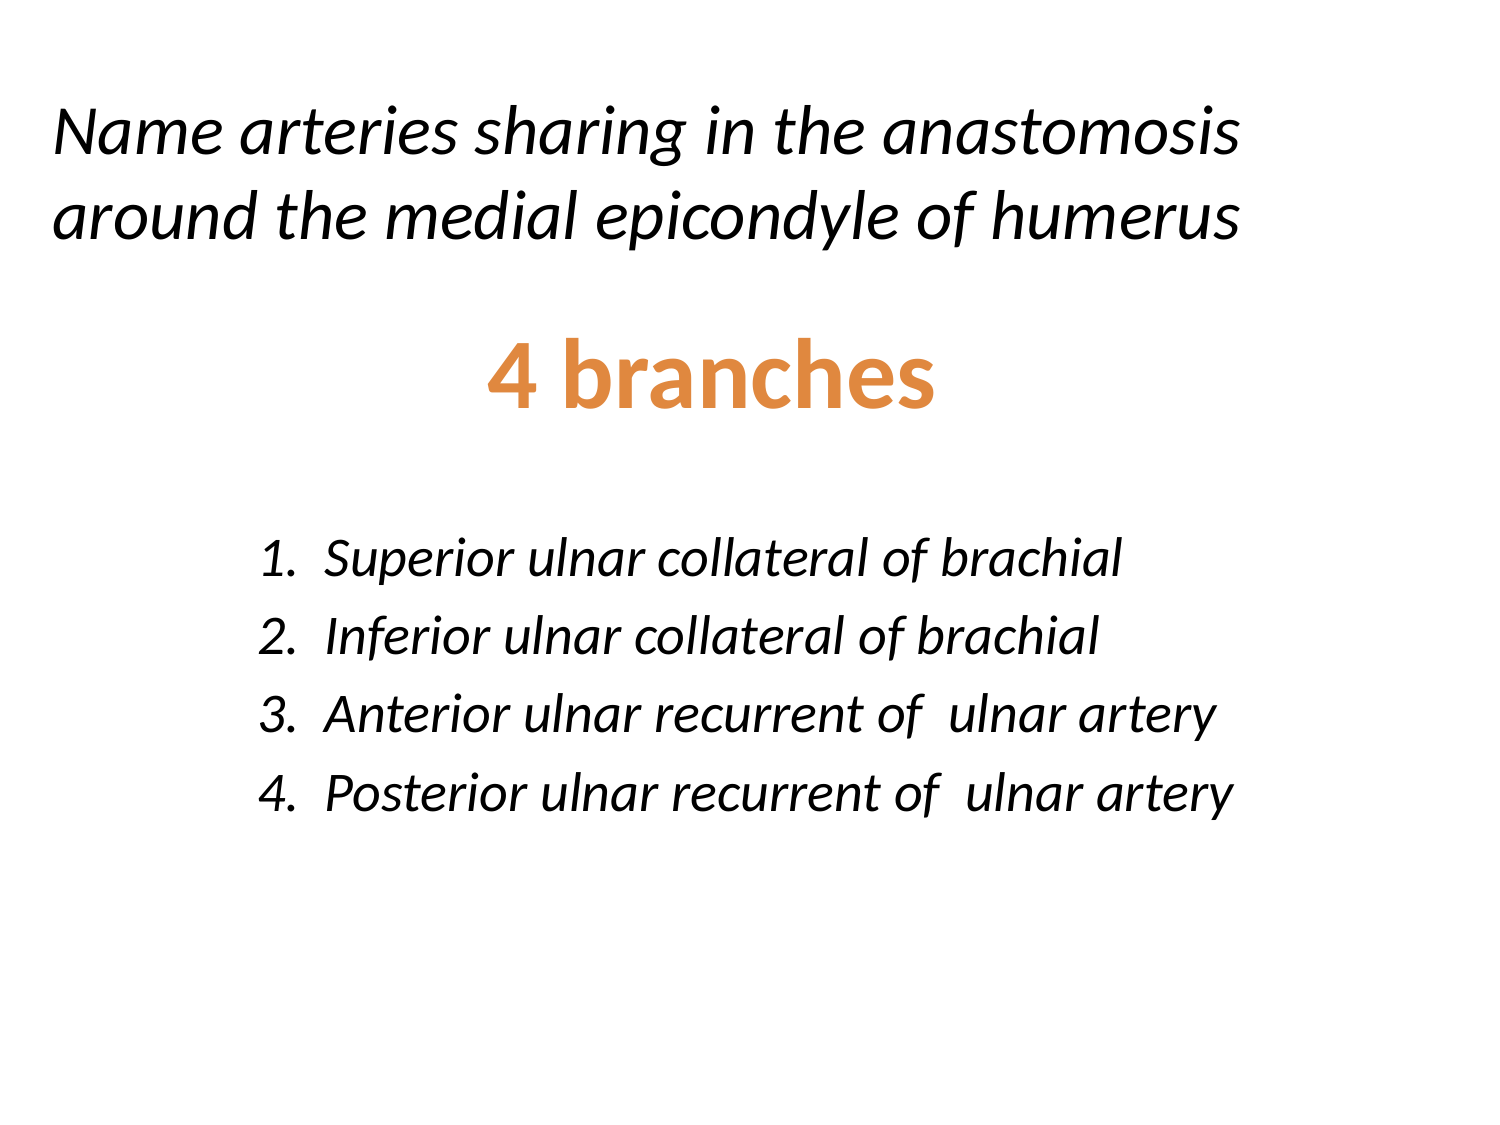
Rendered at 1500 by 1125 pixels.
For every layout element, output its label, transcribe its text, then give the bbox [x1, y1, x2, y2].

list Superior ulnar collateral of brachial Inferior ulnar collateral of brachial Anterior ulnar recurrent of ulnar artery Posterior ulnar recurrent of ulnar artery [242, 512, 1270, 1012]
title Name arteries sharing in the anastomosis around the medial epicondyle of humerus [37, 75, 1388, 263]
list 4 branches [37, 275, 1388, 463]
